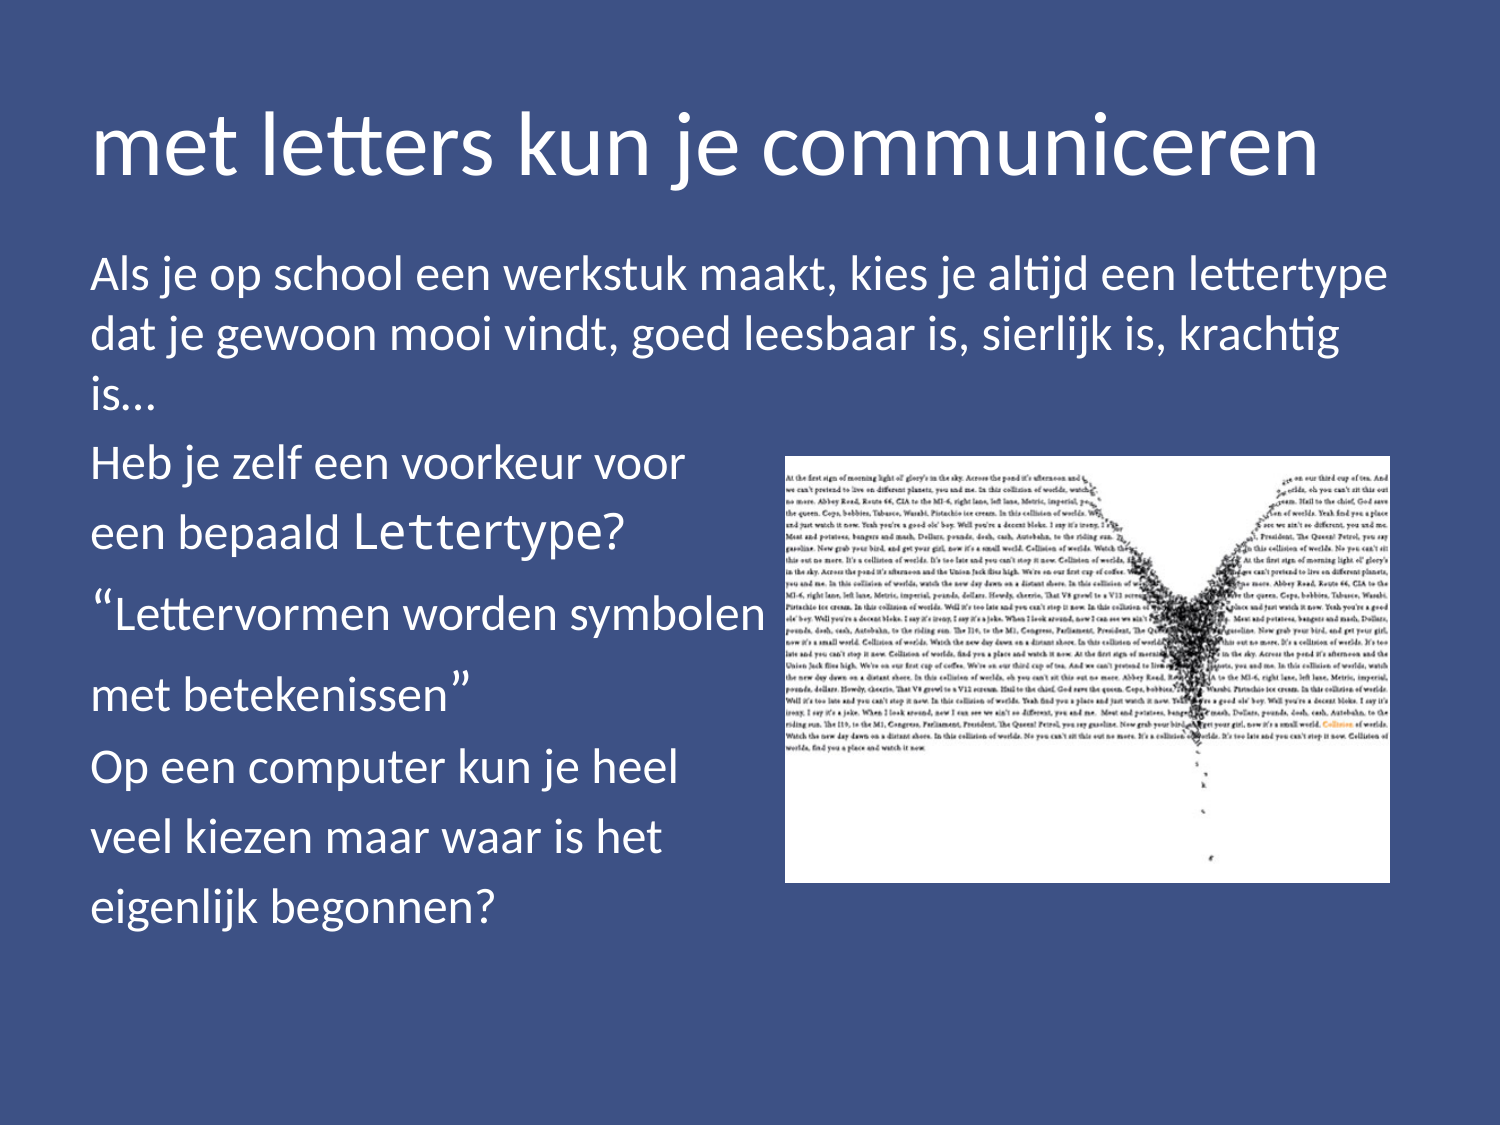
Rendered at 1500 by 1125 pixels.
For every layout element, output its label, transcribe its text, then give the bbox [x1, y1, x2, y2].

list Als je op school een werkstuk maakt, kies je altijd een lettertype dat je gewoon mooi vindt, goed leesbaar is, sierlijk is, krachtig is… Heb je zelf een voorkeur voor een bepaald Lettertype? “Lettervormen worden symbolen met betekenissen” Op een computer kun je heel veel kiezen maar waar is het eigenlijk begonnen? [75, 232, 1425, 1035]
title met letters kun je communiceren [75, 45, 1425, 232]
picture [785, 455, 1391, 883]
